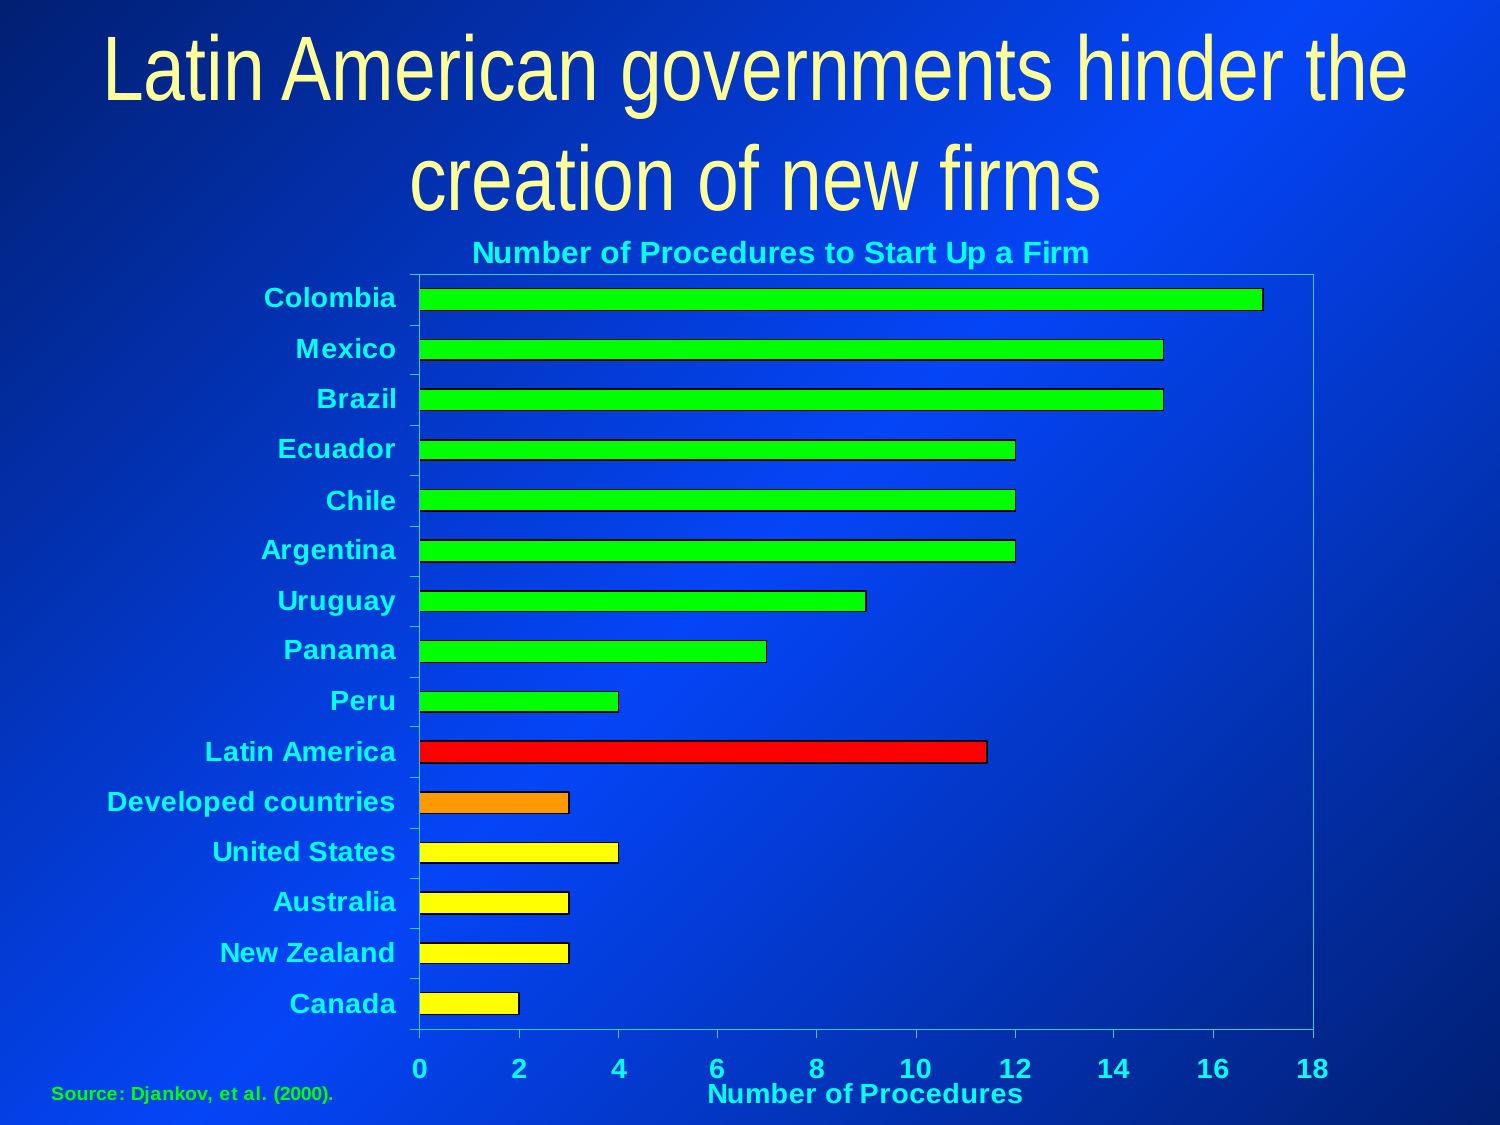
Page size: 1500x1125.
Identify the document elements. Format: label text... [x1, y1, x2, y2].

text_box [37, 218, 1413, 1125]
title Latin American governments hinder the creation of new firms [74, 24, 1438, 213]
